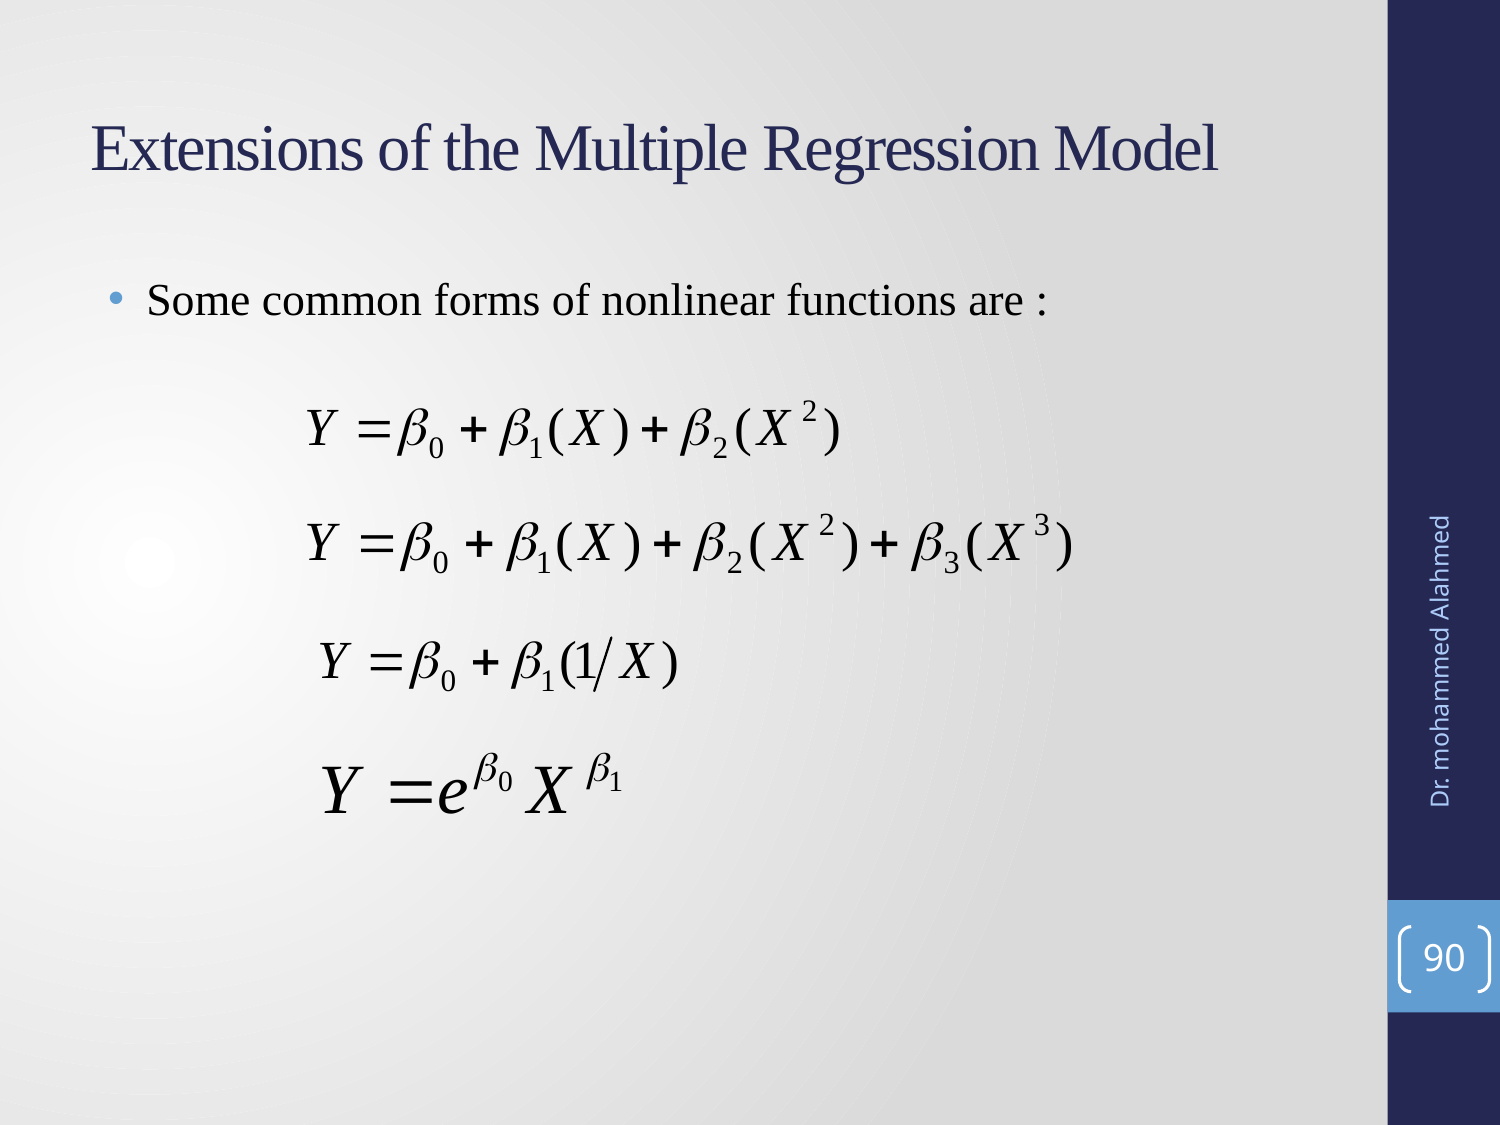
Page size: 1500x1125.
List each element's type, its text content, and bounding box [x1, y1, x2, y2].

title Extensions of the Multiple Regression Model [75, 50, 1325, 238]
slide_number 90 [1397, 925, 1492, 994]
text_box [311, 624, 688, 706]
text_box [311, 736, 638, 833]
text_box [299, 499, 1082, 588]
footer Dr. mohammed Alahmed [1408, 500, 1469, 889]
list Some common forms of nonlinear functions are : [75, 262, 1325, 1050]
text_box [299, 386, 851, 473]
